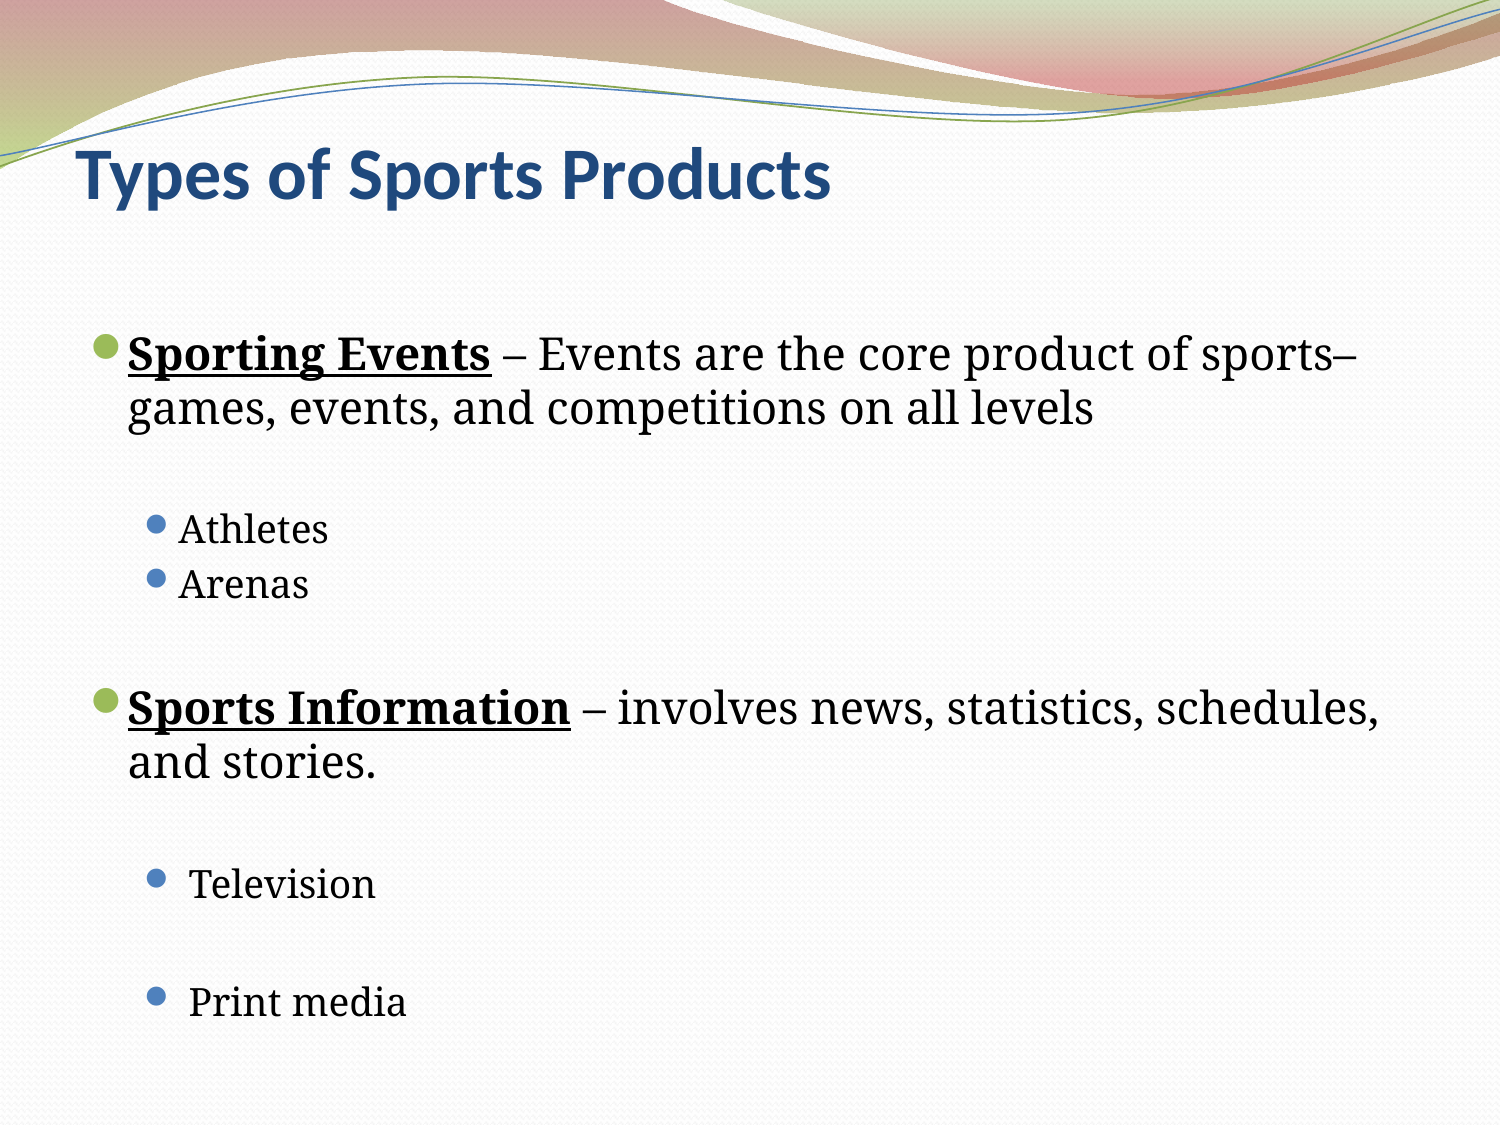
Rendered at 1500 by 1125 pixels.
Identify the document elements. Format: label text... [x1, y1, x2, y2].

list Sporting Events – Events are the core product of sports– games, events, and competitions on all levels Athletes Arenas Sports Information – involves news, statistics, schedules, and stories. Television Print media [75, 317, 1425, 1038]
title Types of Sports Products [75, 115, 1425, 303]
